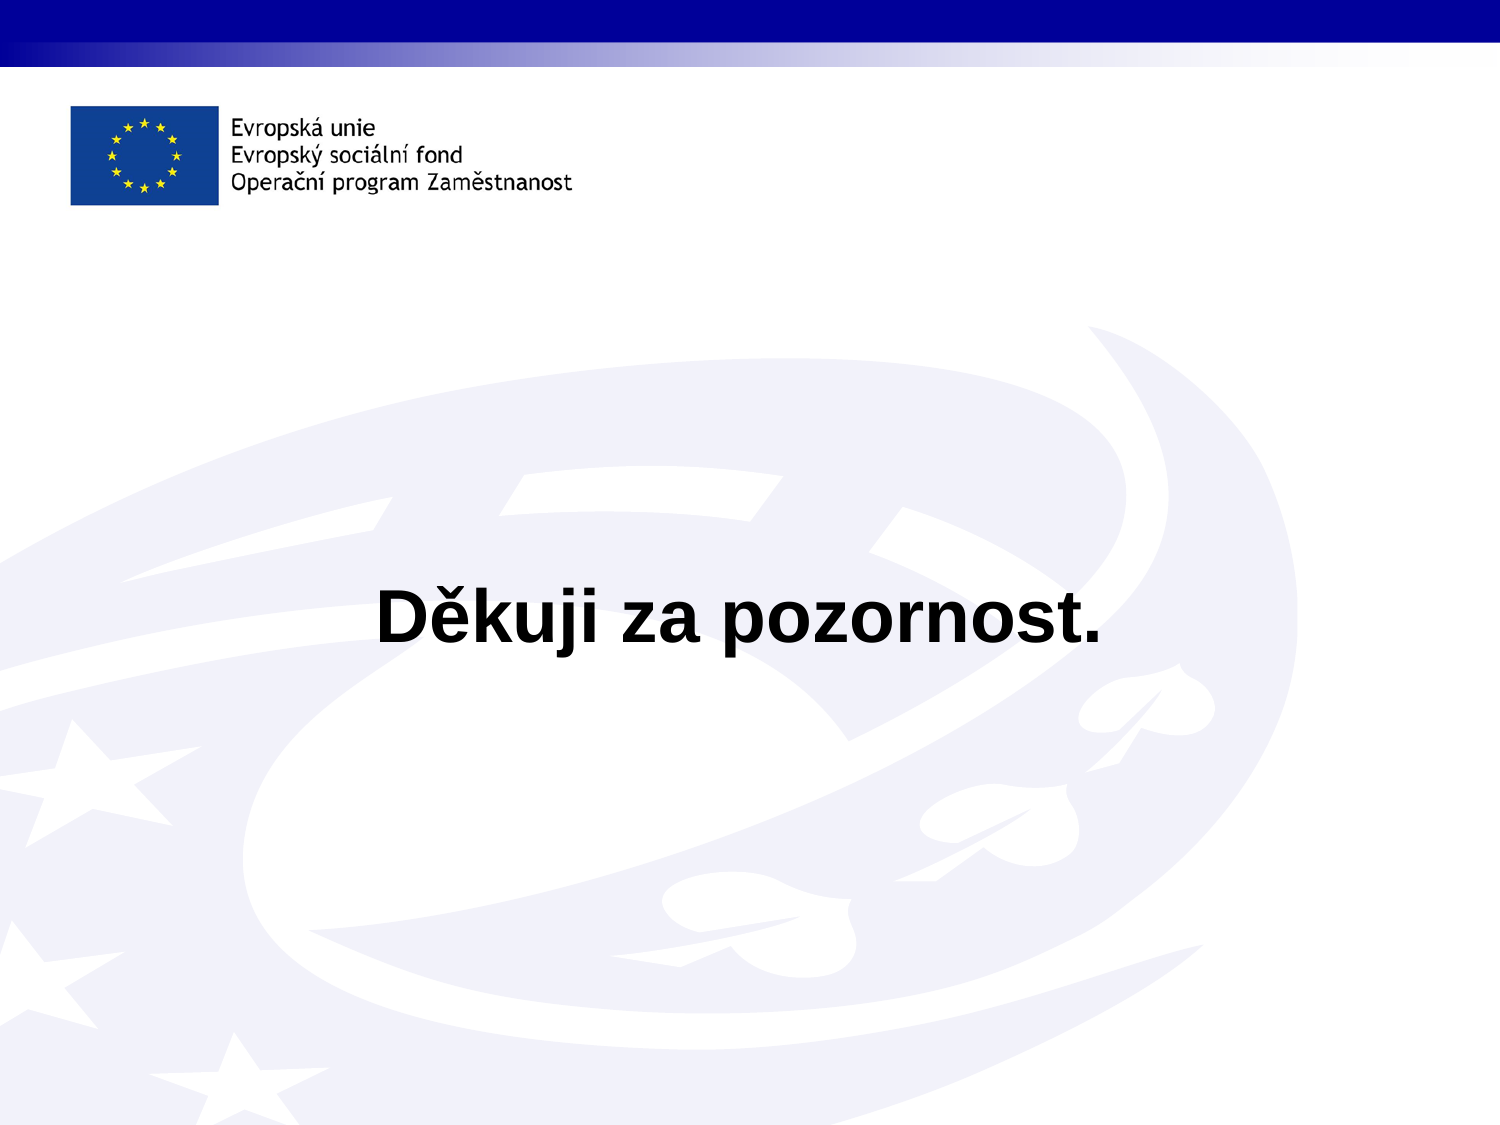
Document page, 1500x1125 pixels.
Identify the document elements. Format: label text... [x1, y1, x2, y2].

picture [41, 79, 597, 237]
list Děkuji za pozornost. [64, 350, 1436, 1059]
